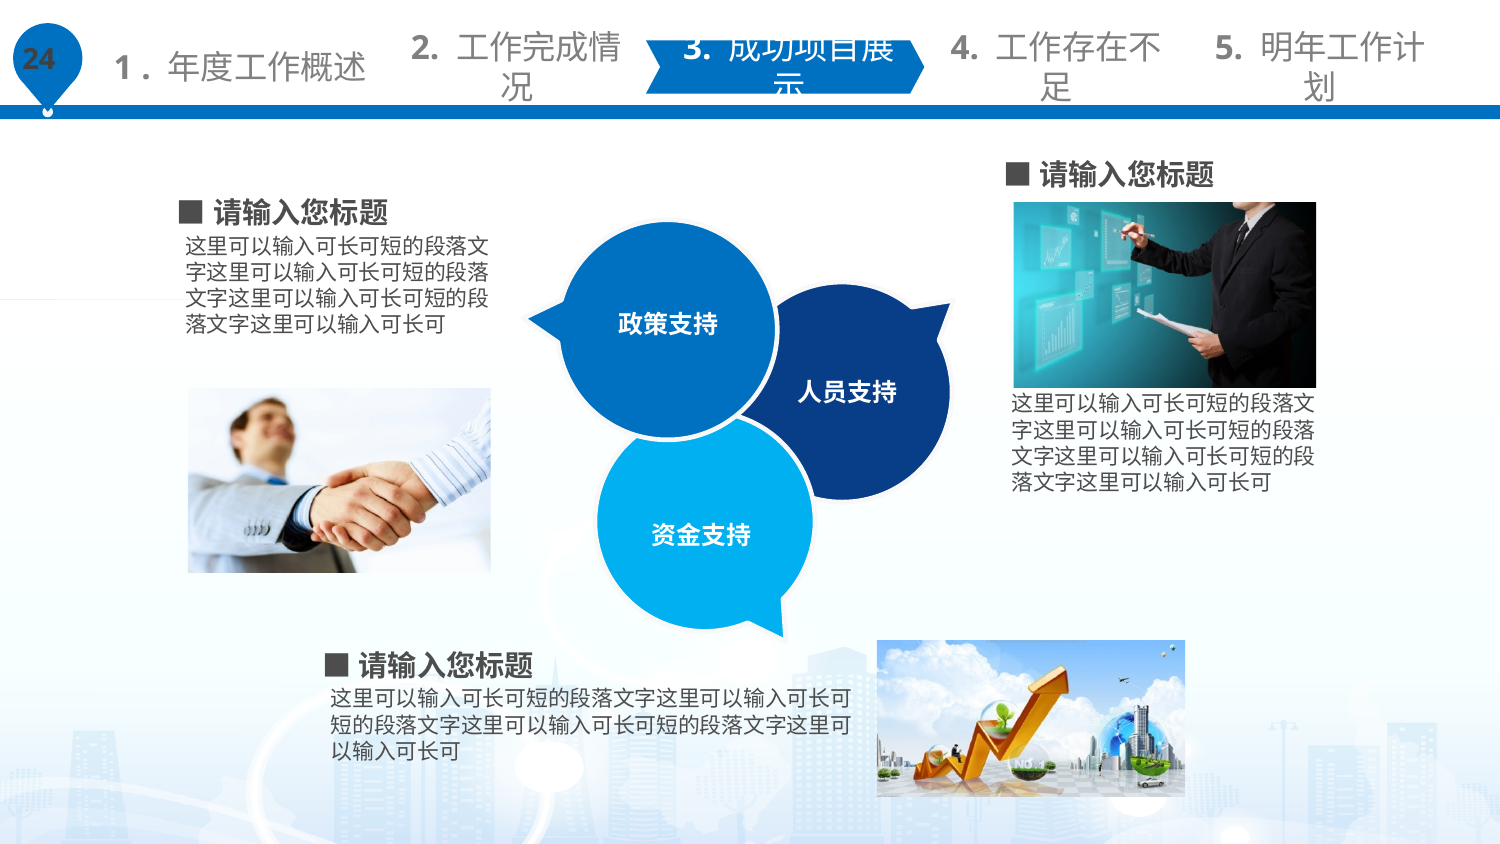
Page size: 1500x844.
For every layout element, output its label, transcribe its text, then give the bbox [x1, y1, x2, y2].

text_box 政策支持 [601, 285, 735, 362]
picture [0, 0, 1500, 105]
text_box 资金支持 [635, 496, 769, 573]
text_box [1013, 202, 1317, 388]
text_box 1 . 年度工作概述 [100, 46, 380, 87]
text_box 这里可以输入可长可短的段落文字这里可以输入可长可短的段落文字这里可以输入可长可短的段落文字这里可以输入可长可 [1000, 384, 1341, 501]
text_box 4. 工作存在不足 [941, 26, 1172, 107]
text_box [905, 38, 927, 96]
text_box [187, 388, 491, 574]
text_box 3. 成功项目展示 [673, 26, 905, 107]
text_box 这里可以输入可长可短的段落文字这里可以输入可长可短的段落文字这里可以输入可长可短的段落文字这里可以输入可长可 [174, 226, 515, 343]
text_box 5. 明年工作计划 [1205, 26, 1436, 107]
text_box [876, 640, 1186, 797]
text_box ■请输入您标题 [991, 150, 1227, 197]
text_box 2. 工作完成情况 [401, 26, 632, 107]
text_box 人员支持 [781, 352, 915, 430]
text_box ■请输入您标题 [311, 641, 546, 688]
text_box 这里可以输入可长可短的段落文字这里可以输入可长可短的段落文字这里可以输入可长可短的段落文字这里可以输入可长可 [319, 679, 865, 770]
text_box [594, 416, 816, 642]
text_box [0, 120, 1500, 844]
text_box ■请输入您标题 [165, 188, 400, 236]
text_box [523, 219, 778, 440]
text_box [644, 38, 673, 96]
text_box [737, 282, 954, 503]
